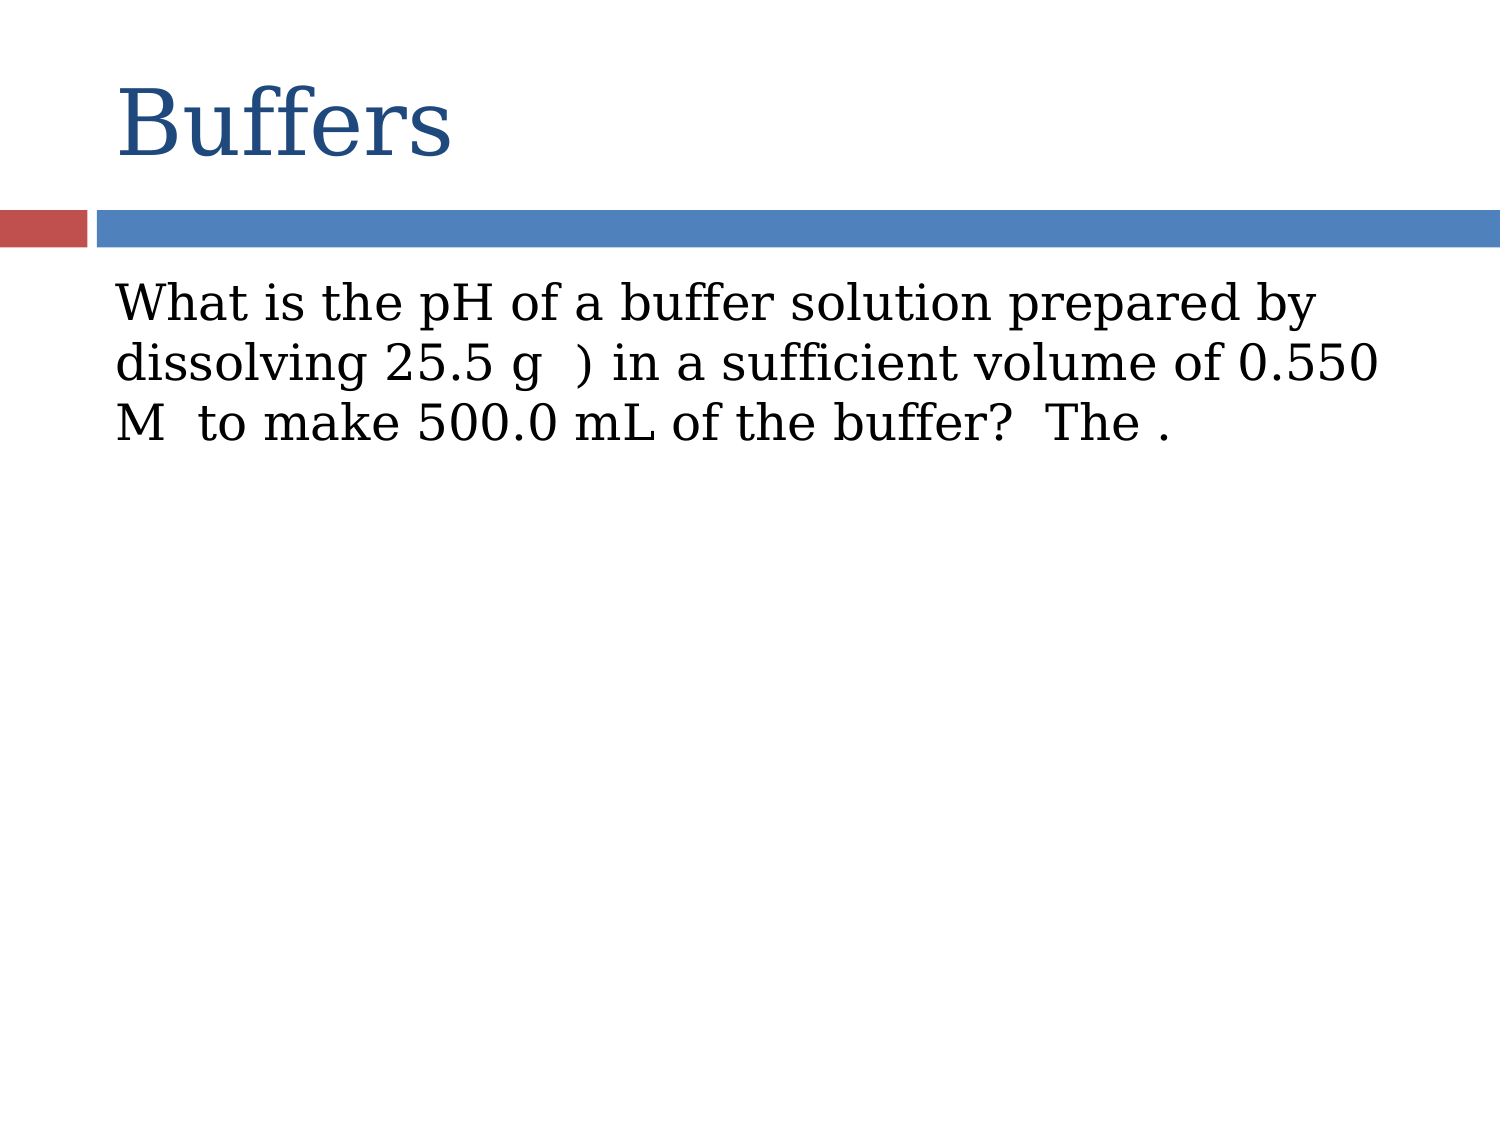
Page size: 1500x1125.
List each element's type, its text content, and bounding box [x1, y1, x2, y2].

title Buffers [100, 37, 1438, 200]
